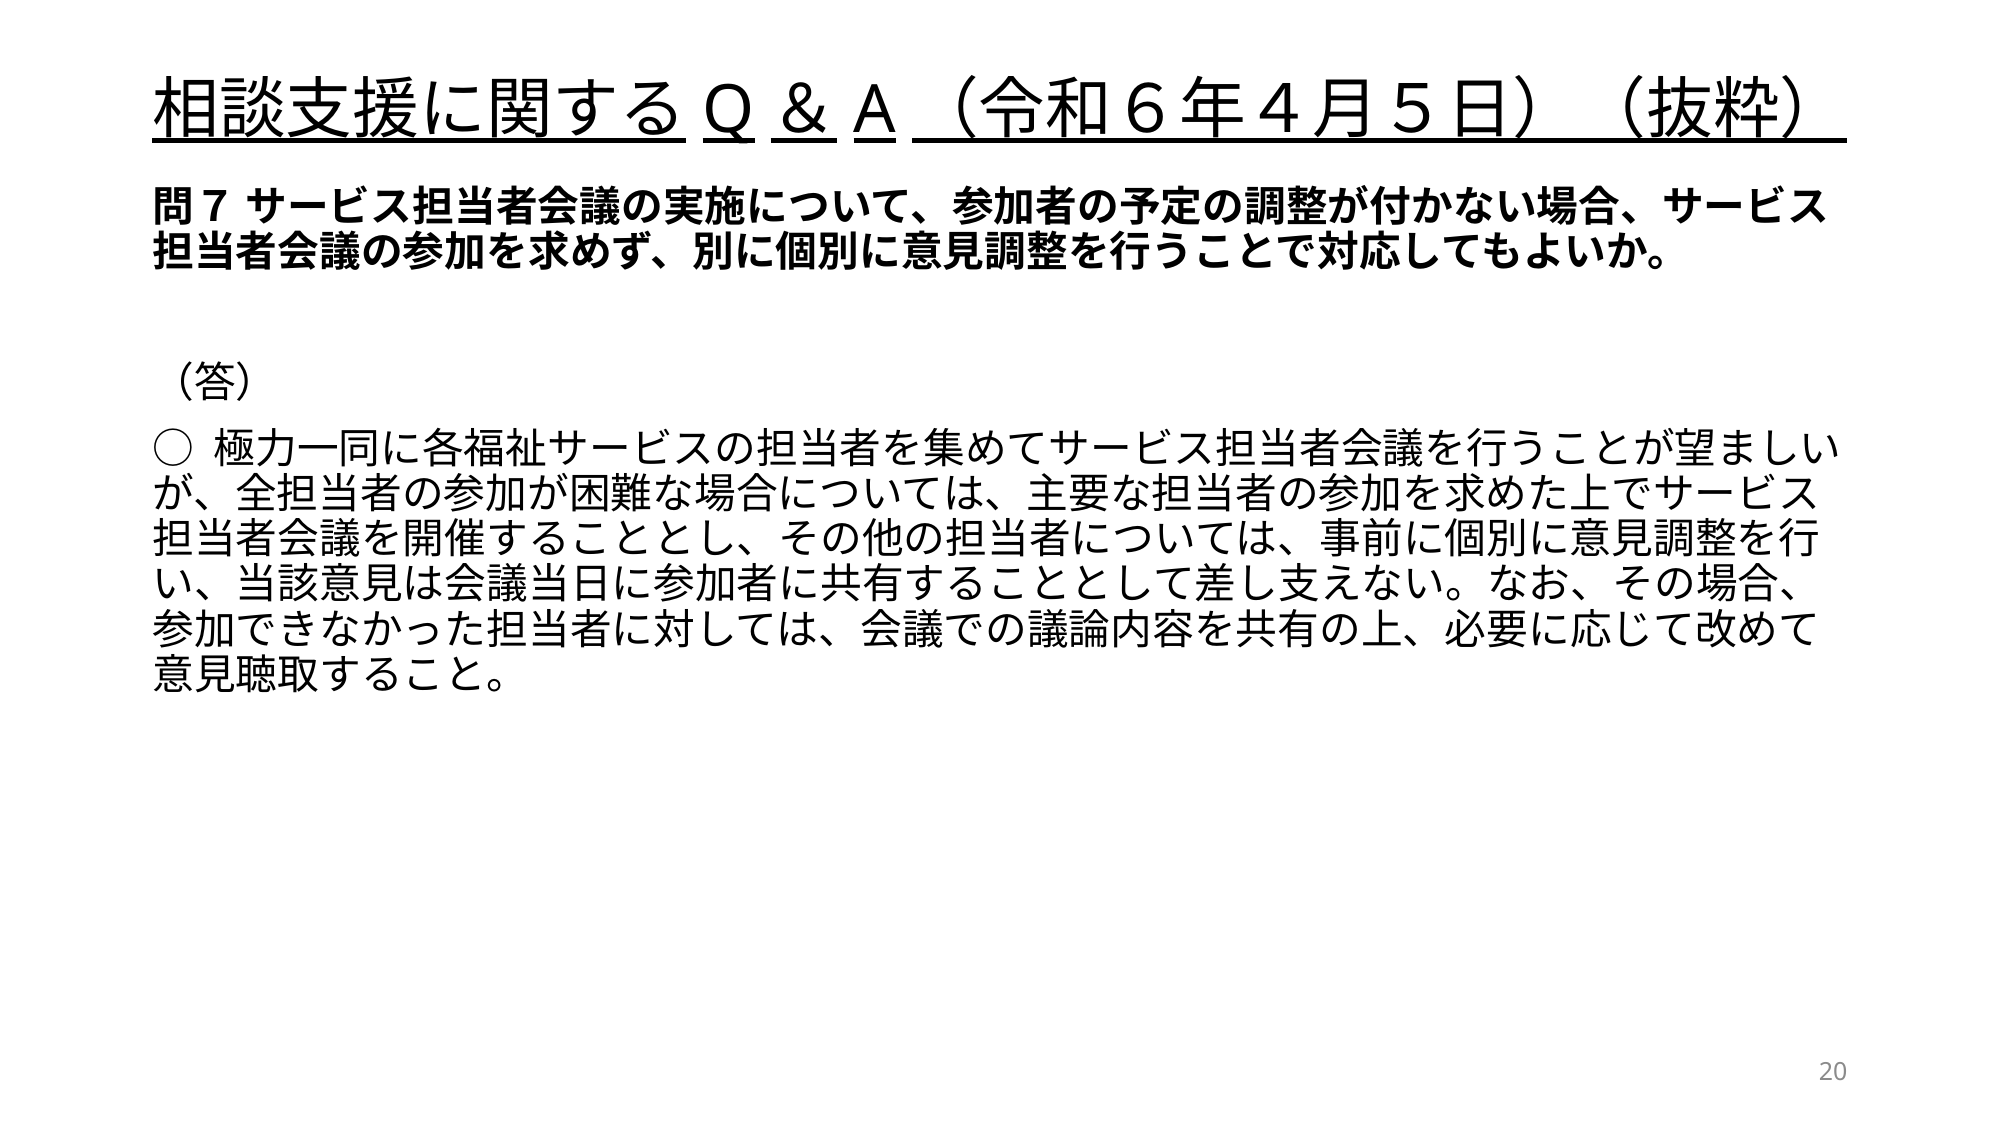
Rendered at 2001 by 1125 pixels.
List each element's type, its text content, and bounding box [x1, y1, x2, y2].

slide_number 20 [1412, 1042, 1863, 1103]
list 問７ サービス担当者会議の実施について、参加者の予定の調整が付かない場合、サービス担当者会議の参加を求めず、別に個別に意見調整を行うことで対応してもよいか。 （答） ○ 極力一同に各福祉サービスの担当者を集めてサービス担当者会議を行うことが望ましいが、全担当者の参加が困難な場合については、主要な担当者の参加を求めた上でサービス担当者会議を開催することとし、その他の担当者については、事前に個別に意見調整を行い、当該意見は会議当日に参加者に共有することとして差し支えない。なお、その場合、参加できなかった担当者に対しては、会議での議論内容を共有の上、必要に応じて改めて意見聴取すること。 [137, 177, 1863, 1014]
title 相談支援に関するQ＆A（令和６年４月５日）（抜粋） [137, 59, 1863, 163]
